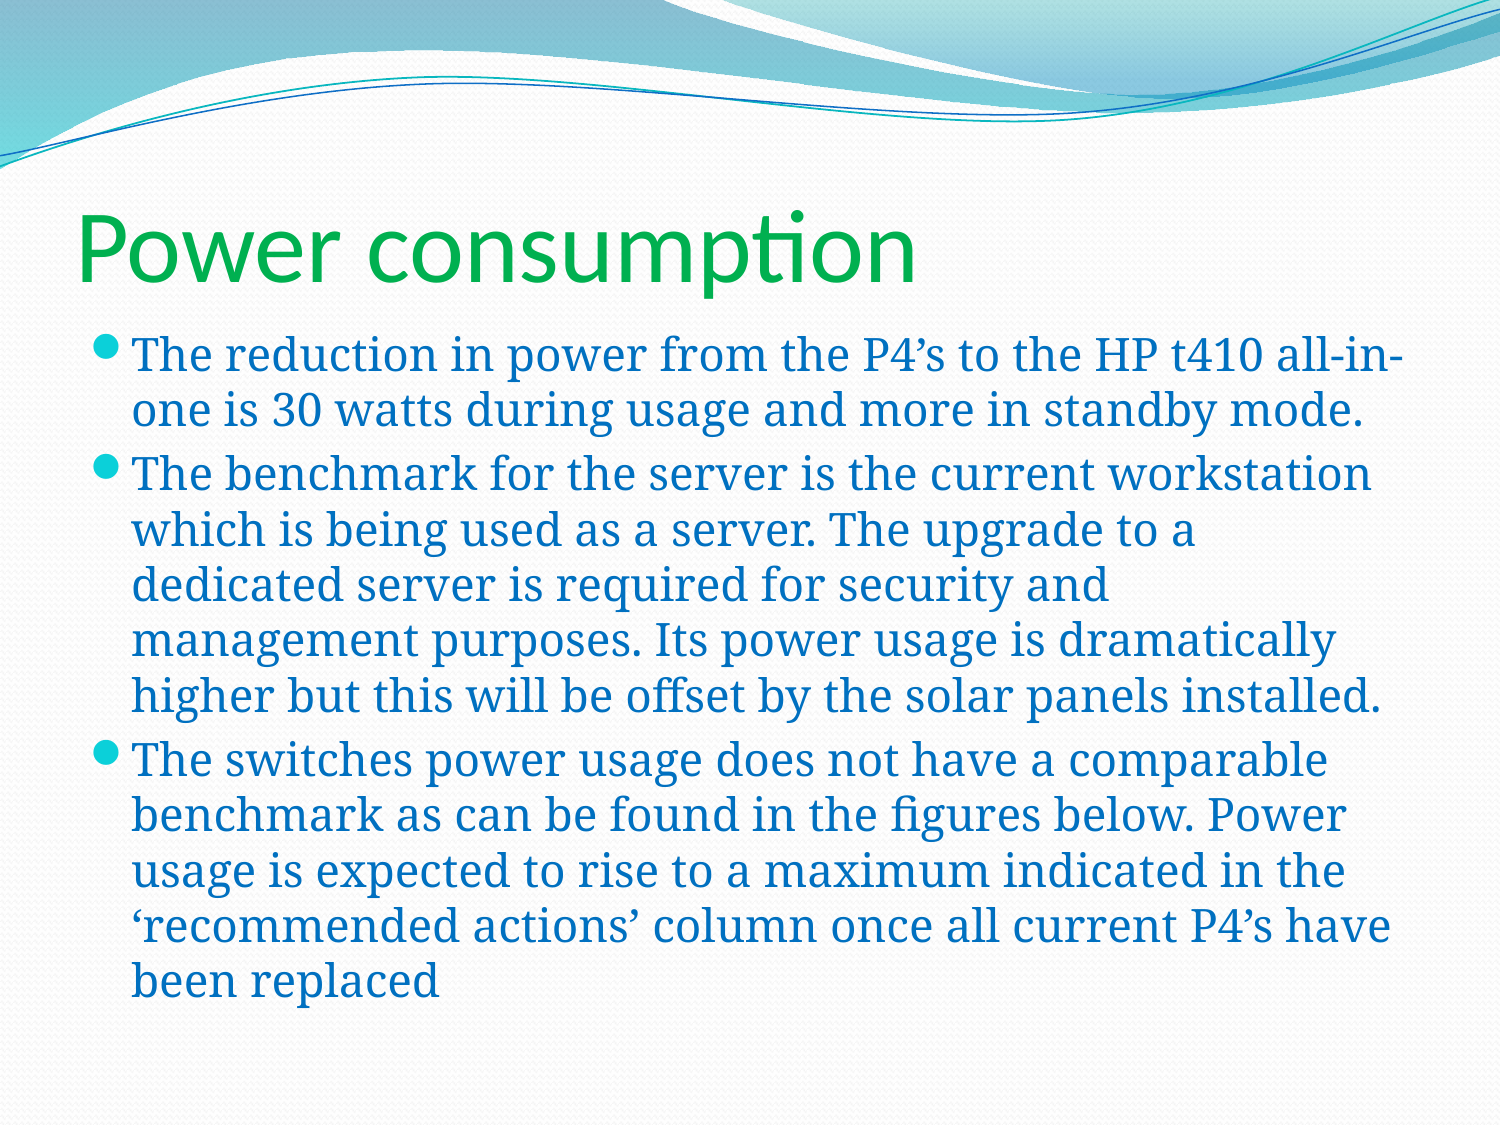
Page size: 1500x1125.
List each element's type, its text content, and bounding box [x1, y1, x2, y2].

title Power consumption [75, 115, 1425, 303]
list The reduction in power from the P4’s to the HP t410 all-in-one is 30 watts during usage and more in standby mode. The benchmark for the server is the current workstation which is being used as a server. The upgrade to a dedicated server is required for security and management purposes. Its power usage is dramatically higher but this will be offset by the solar panels installed. The switches power usage does not have a comparable benchmark as can be found in the figures below. Power usage is expected to rise to a maximum indicated in the ‘recommended actions’ column once all current P4’s have been replaced [75, 317, 1425, 1038]
